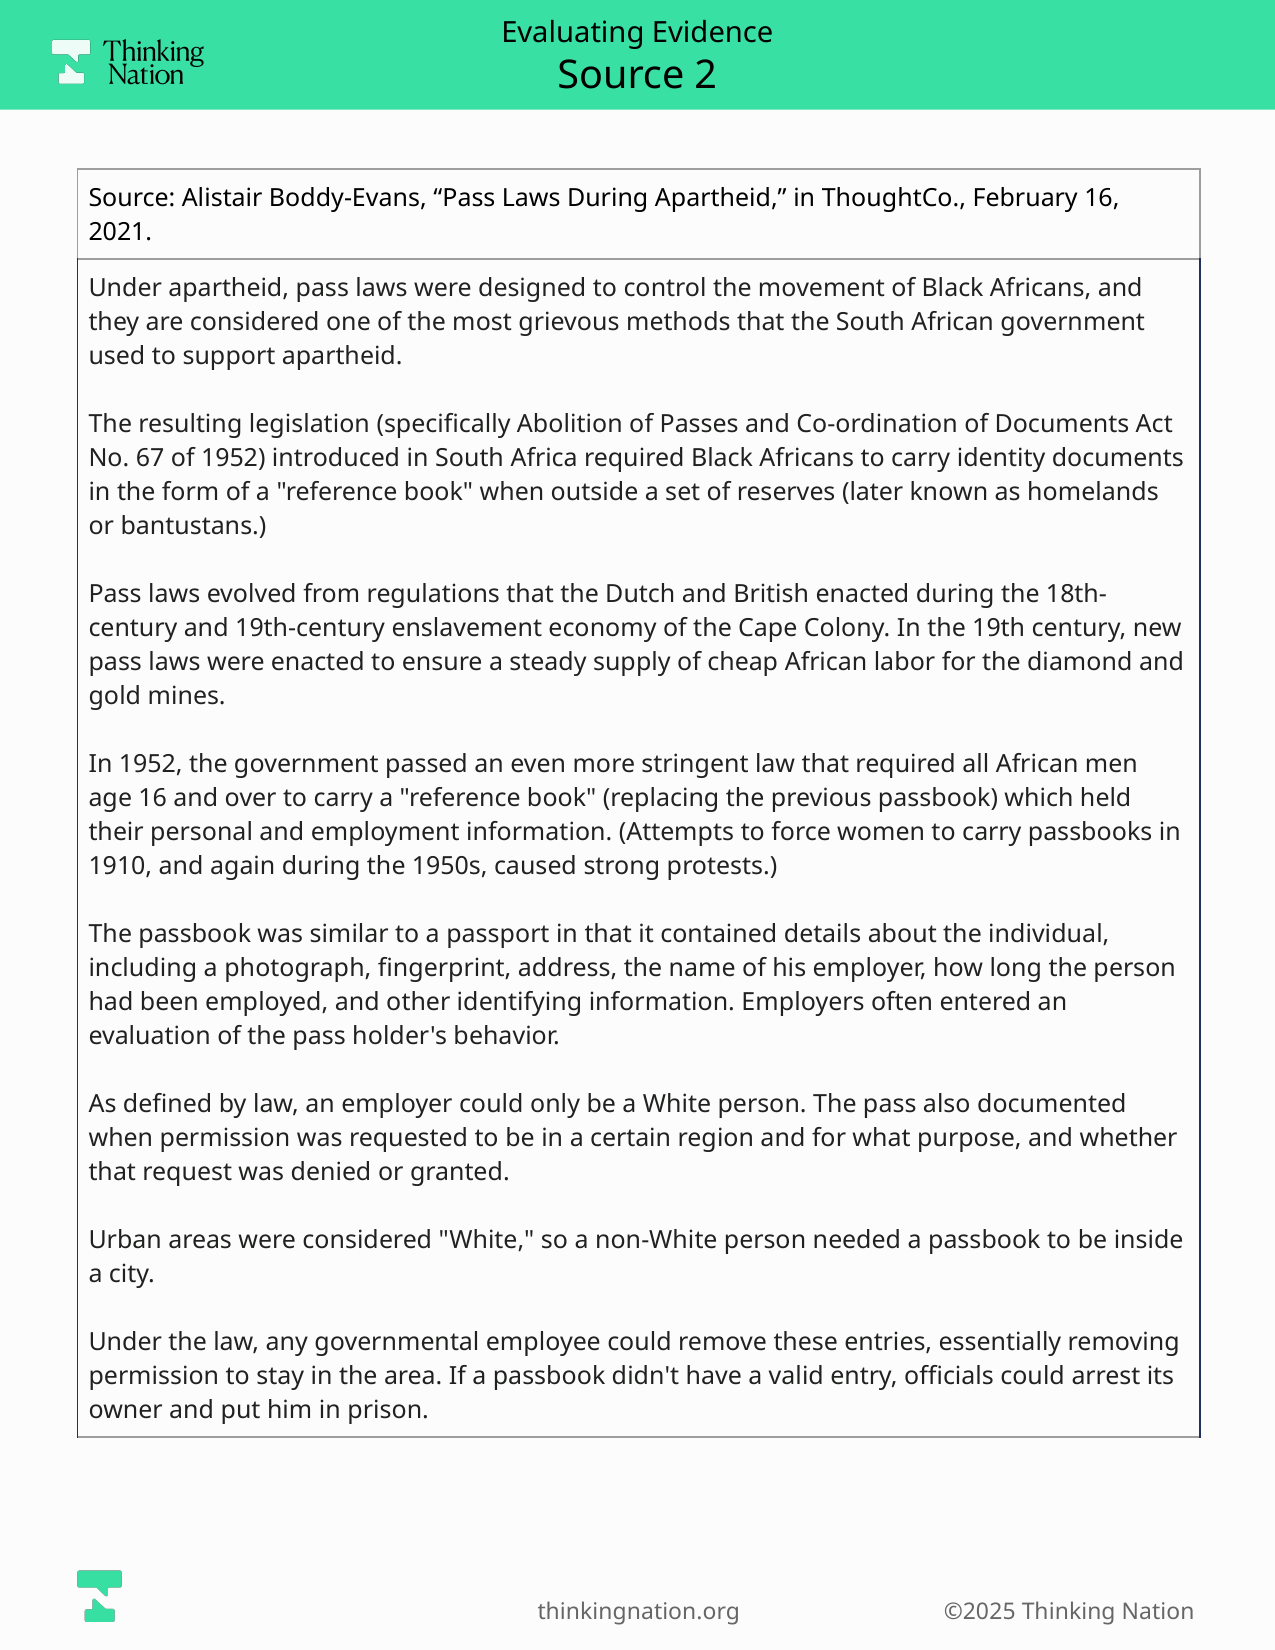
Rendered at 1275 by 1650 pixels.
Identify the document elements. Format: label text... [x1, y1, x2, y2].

text_box thinkingnation.org [488, 1580, 790, 1632]
text_box ©2025 Thinking Nation [909, 1580, 1211, 1632]
picture [35, 25, 210, 98]
text_box Evaluating Evidence Source 2 [0, 0, 1275, 110]
table_header Source: Alistair Boddy-Evans, “Pass Laws During Apartheid,” in ThoughtCo., February 16, 2021. [78, 170, 1199, 258]
table_cell Under apartheid, pass laws were designed to control the movement of Black Africans, and they are considered one of the most grievous methods that the South African government used to support apartheid. The resulting legislation (specifically Abolition of Passes and Co-ordination of Documents Act No. 67 of 1952) introduced in South Africa required Black Africans to carry identity documents in the form of a "reference book" when outside a set of reserves (later known as homelands or bantustans.) Pass laws evolved from regulations that the Dutch and British enacted during the 18th-century and 19th-century enslavement economy of the Cape Colony. In the 19th century, new pass laws were enacted to ensure a steady supply of cheap African labor for the diamond and gold mines. In 1952, the government passed an even more stringent law that required all African men age 16 and over to carry a "reference book" (replacing the previous passbook) which held their personal and employment information. (Attempts to force women to carry passbooks in 1910, and again during the 1950s, caused strong protests.) The passbook was similar to a passport in that it contained details about the individual, including a photograph, fingerprint, address, the name of his employer, how long the person had been employed, and other identifying information. Employers often entered an evaluation of the pass holder's behavior. As defined by law, an employer could only be a White person. The pass also documented when permission was requested to be in a certain region and for what purpose, and whether that request was denied or granted. Urban areas were considered "White," so a non-White person needed a passbook to be inside a city. Under the law, any governmental employee could remove these entries, essentially removing permission to stay in the area. If a passbook didn't have a valid entry, officials could arrest its owner and put him in prison. [78, 260, 1199, 1436]
picture [63, 1560, 135, 1632]
